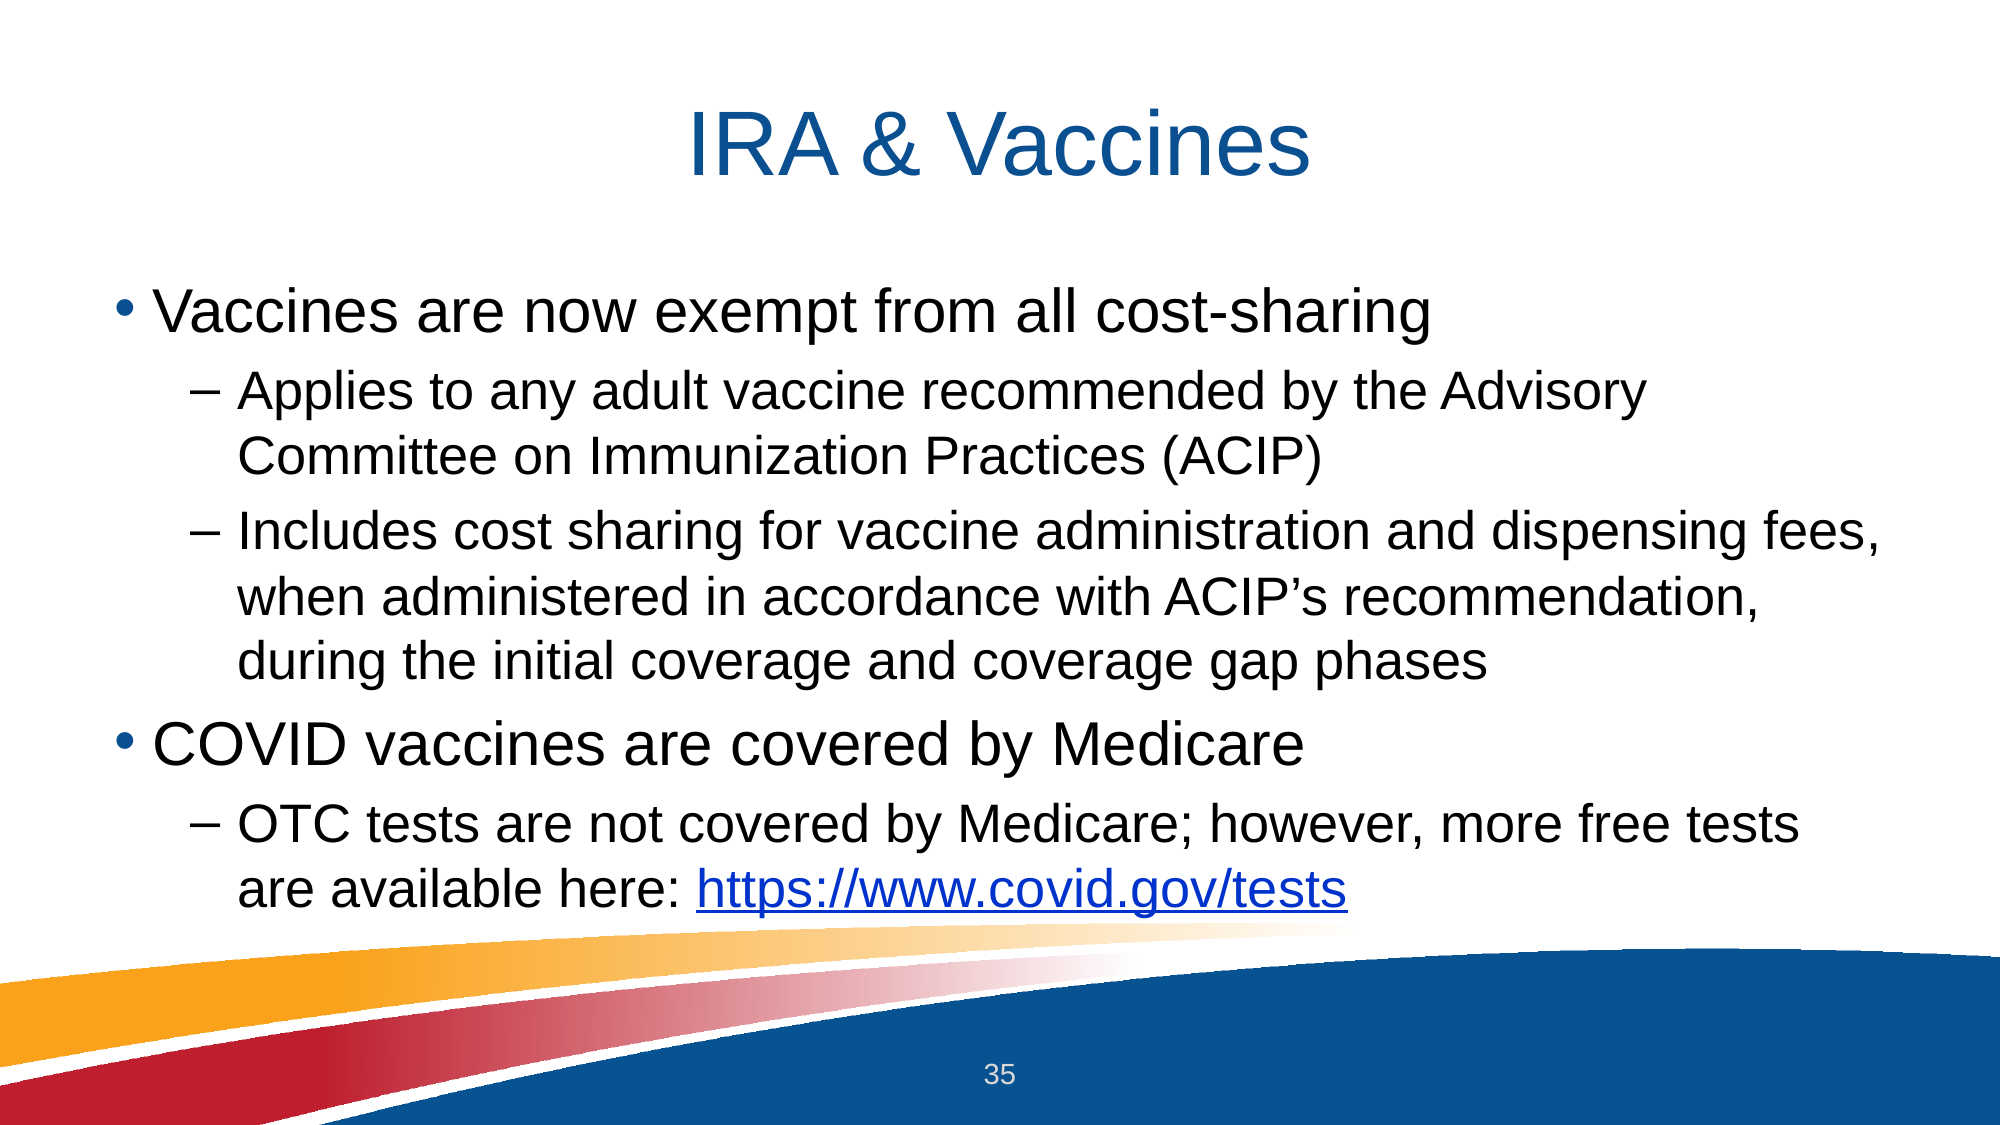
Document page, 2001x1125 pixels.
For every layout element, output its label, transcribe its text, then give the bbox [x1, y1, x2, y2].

title IRA & Vaccines [99, 45, 1900, 233]
slide_number 35 [766, 1042, 1234, 1103]
picture [0, 887, 2000, 1125]
list Vaccines are now exempt from all cost-sharing Applies to any adult vaccine recommended by the Advisory Committee on Immunization Practices (ACIP) Includes cost sharing for vaccine administration and dispensing fees, when administered in accordance with ACIP’s recommendation, during the initial coverage and coverage gap phases COVID vaccines are covered by Medicare OTC tests are not covered by Medicare; however, more free tests are available here: https://www.covid.gov/tests [99, 262, 1900, 935]
